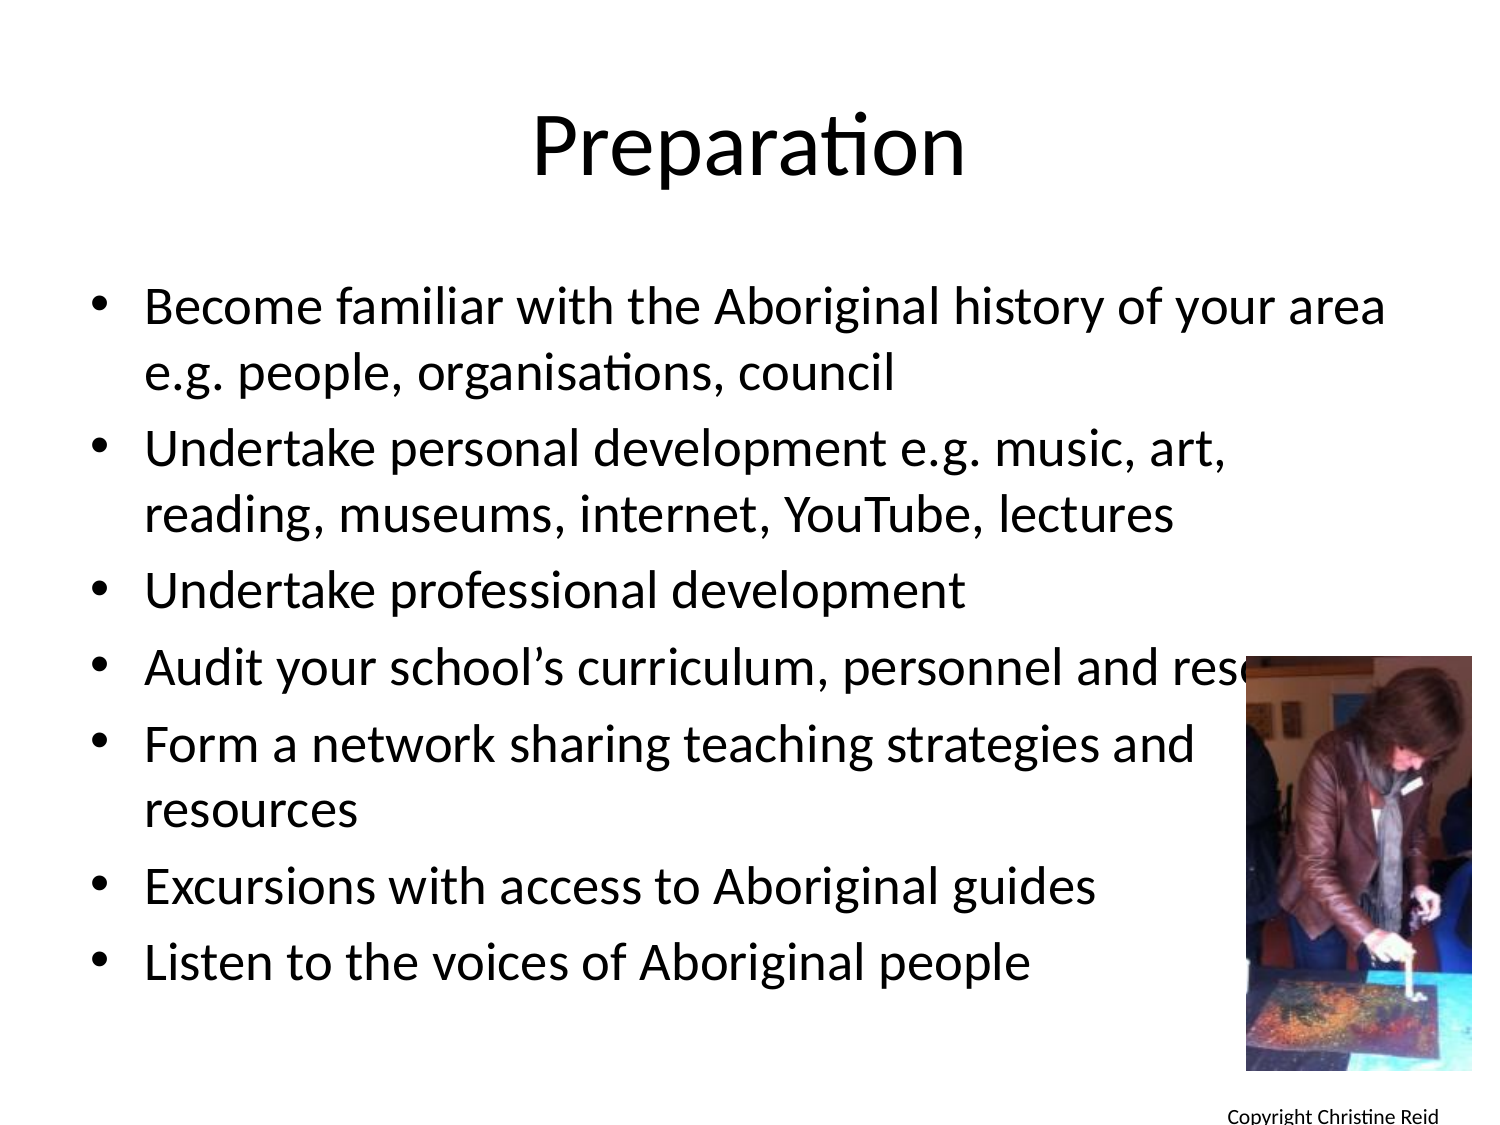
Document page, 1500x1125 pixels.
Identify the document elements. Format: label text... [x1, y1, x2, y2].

list Become familiar with the Aboriginal history of your area e.g. people, organisations, council Undertake personal development e.g. music, art, reading, museums, internet, YouTube, lectures Undertake professional development Audit your school’s curriculum, personnel and resources Form a network sharing teaching strategies and resources Excursions with access to Aboriginal guides Listen to the voices of Aboriginal people [75, 262, 1425, 1005]
title Preparation [75, 45, 1425, 233]
picture [1245, 656, 1472, 1071]
text_box Copyright Christine Reid [1212, 1070, 1455, 1125]
